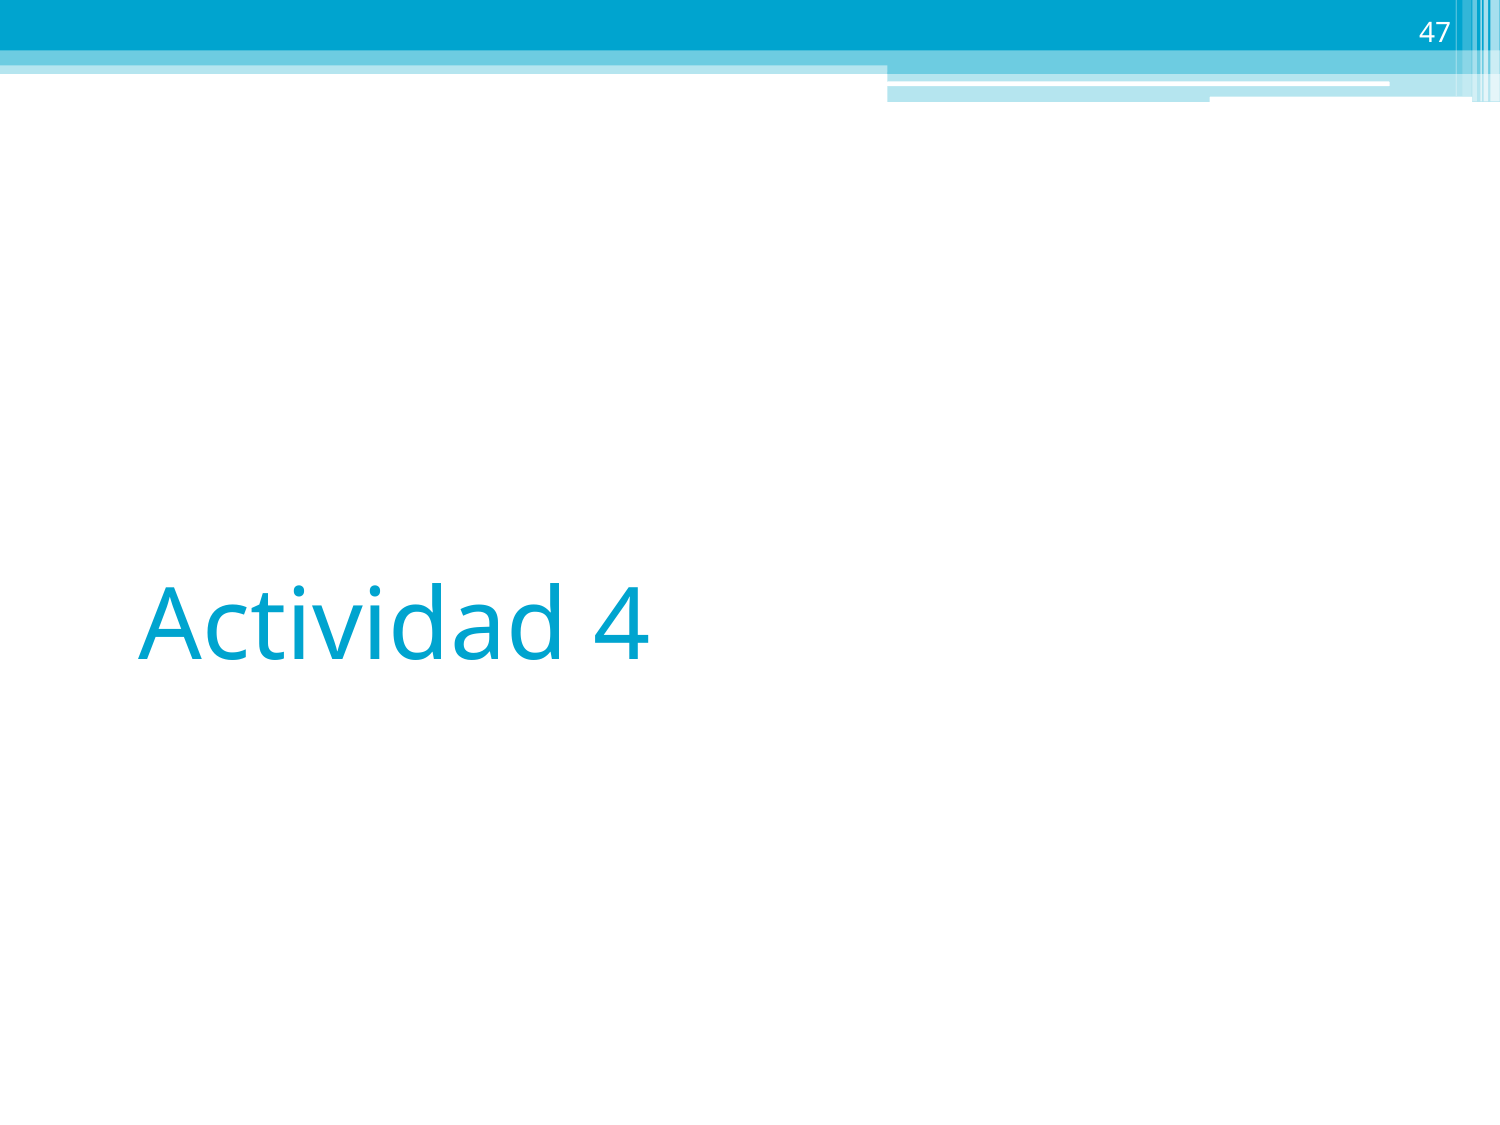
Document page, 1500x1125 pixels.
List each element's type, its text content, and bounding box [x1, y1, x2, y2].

list Actividad 4 [118, 552, 1394, 800]
slide_number 47 [1340, 0, 1466, 61]
